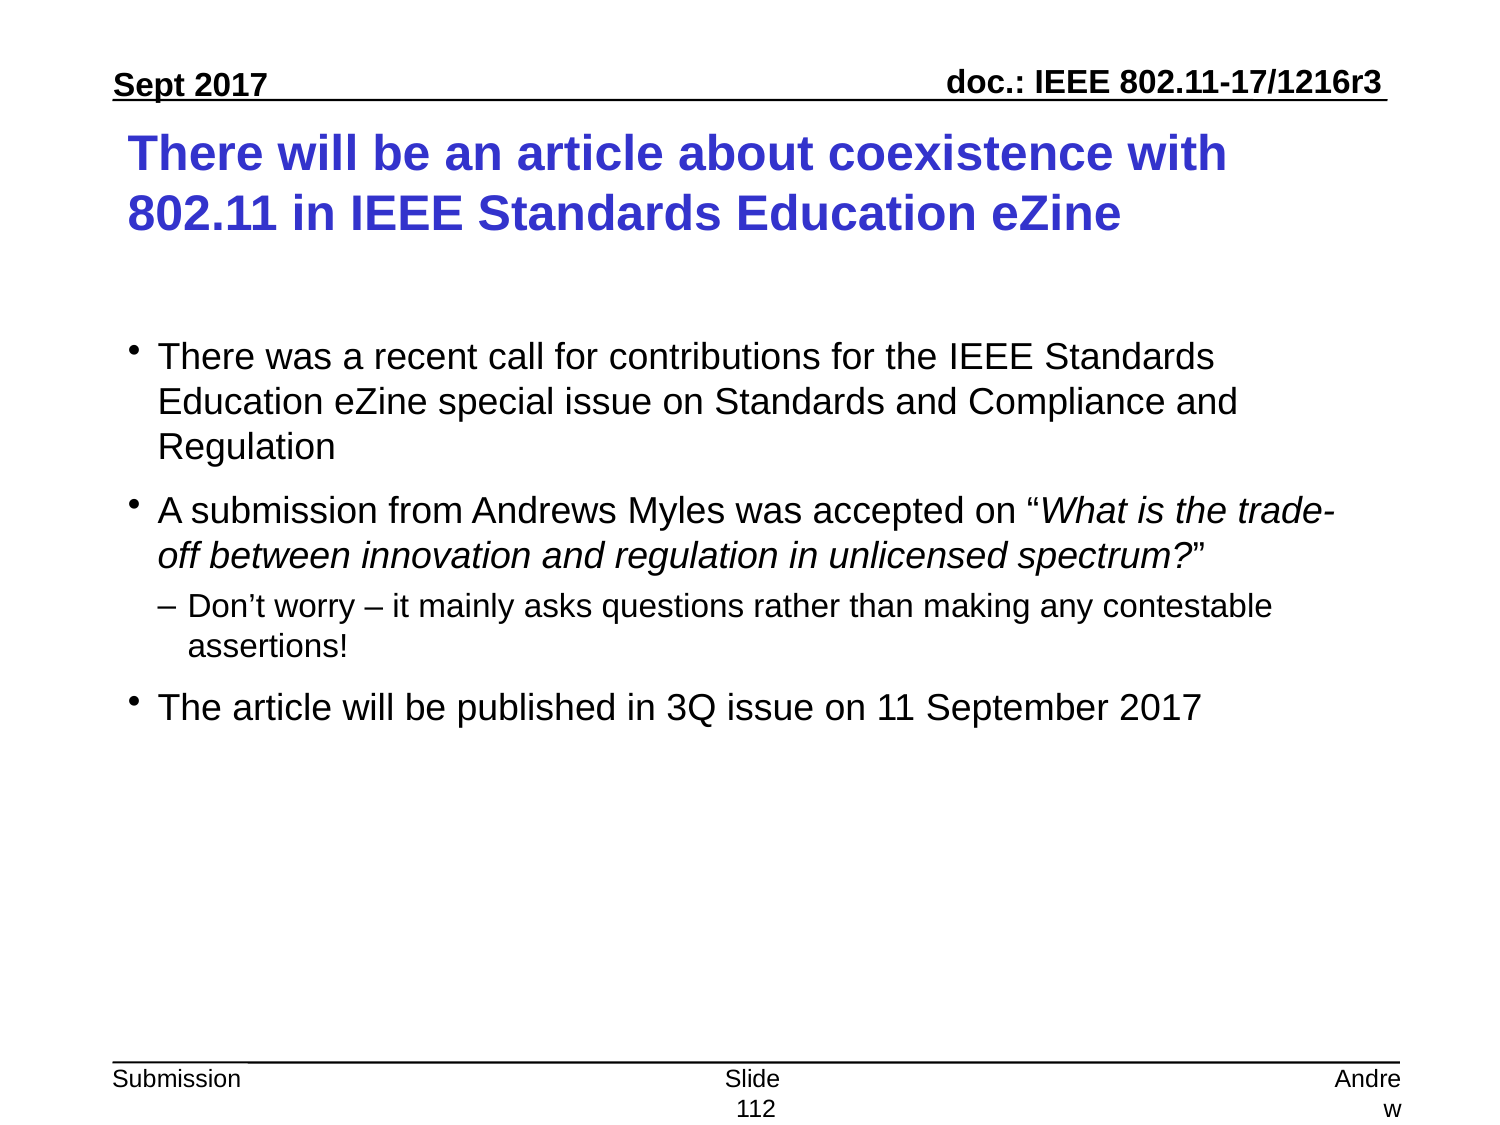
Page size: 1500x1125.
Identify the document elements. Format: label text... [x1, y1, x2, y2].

list There was a recent call for contributions for the IEEE Standards Education eZine special issue on Standards and Compliance and Regulation A submission from Andrews Myles was accepted on “What is the trade-off between innovation and regulation in unlicensed spectrum?” Don’t worry – it mainly asks questions rather than making any contestable assertions! The article will be published in 3Q issue on 11 September 2017 [112, 324, 1388, 1000]
footer Andrew Myles, Cisco [1320, 1061, 1402, 1093]
title There will be an article about coexistence with 802.11 in IEEE Standards Education eZine [112, 112, 1388, 288]
slide_number Slide 112 [709, 1061, 803, 1093]
